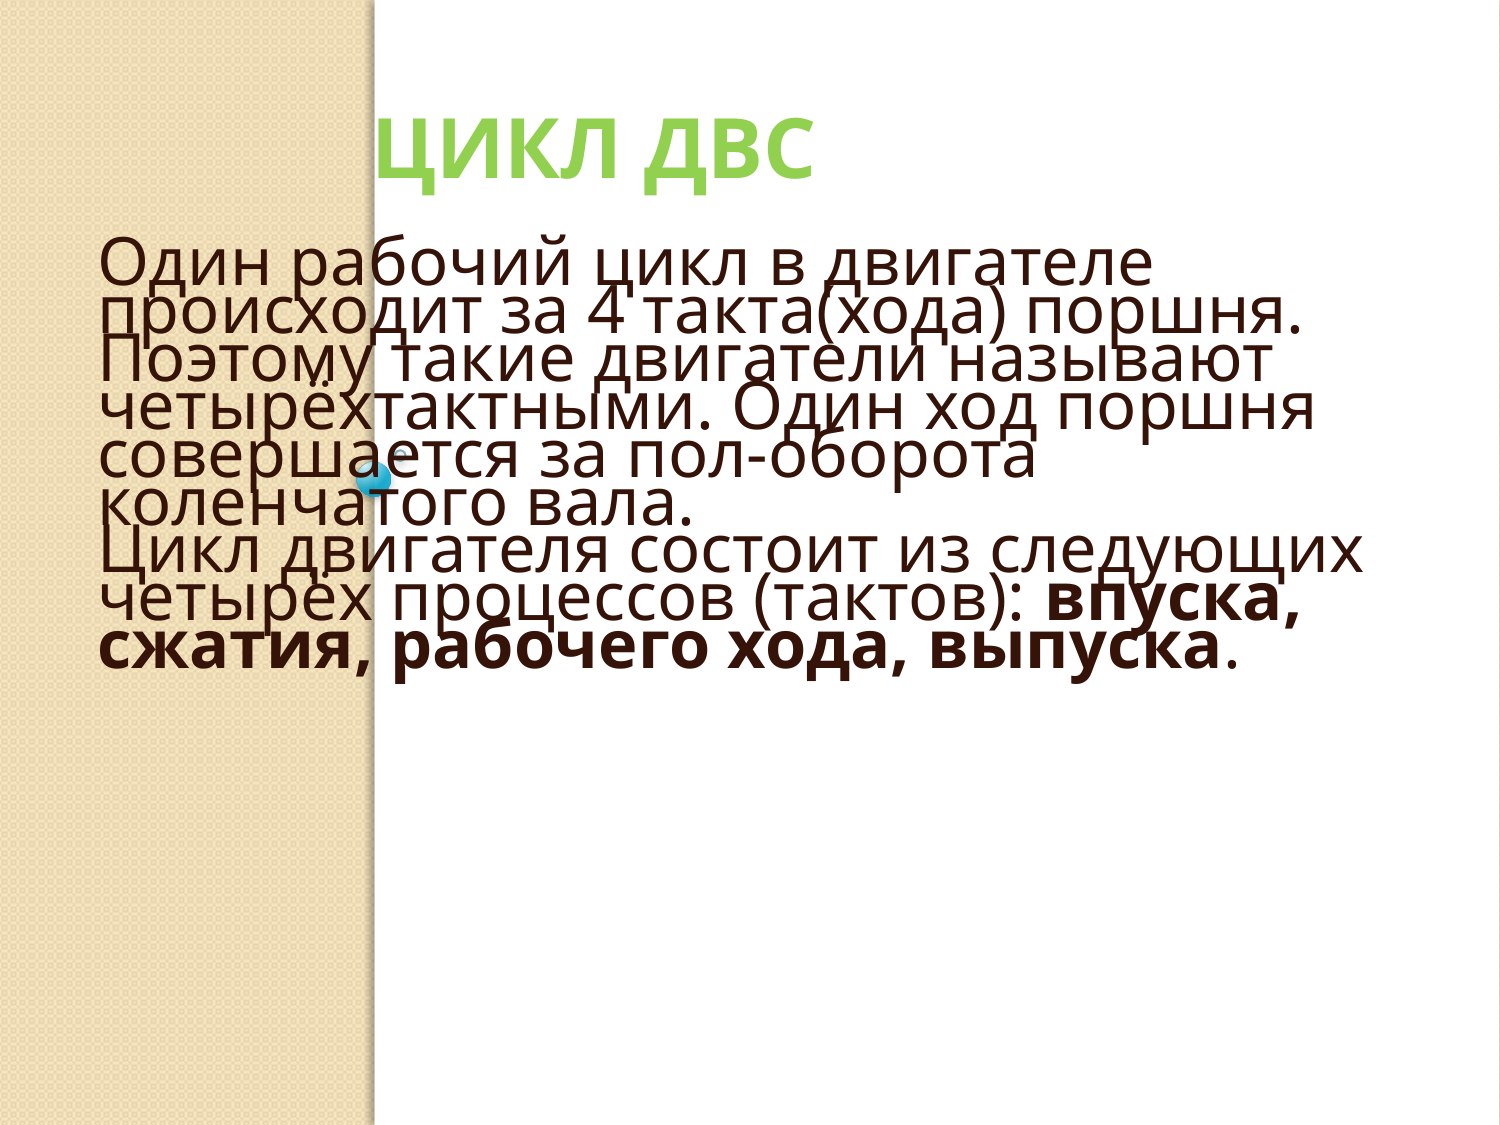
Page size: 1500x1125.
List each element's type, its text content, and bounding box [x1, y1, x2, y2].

list Один рабочий цикл в двигателе происходит за 4 такта(хода) поршня. Поэтому такие двигатели называют четырёхтактными. Один ход поршня совершается за пол-оборота коленчатого вала. Цикл двигателя состоит из следующих четырёх процессов (тактов): впуска, сжатия, рабочего хода, выпуска. [70, 257, 1407, 786]
title Цикл ДВС [117, 93, 1367, 223]
